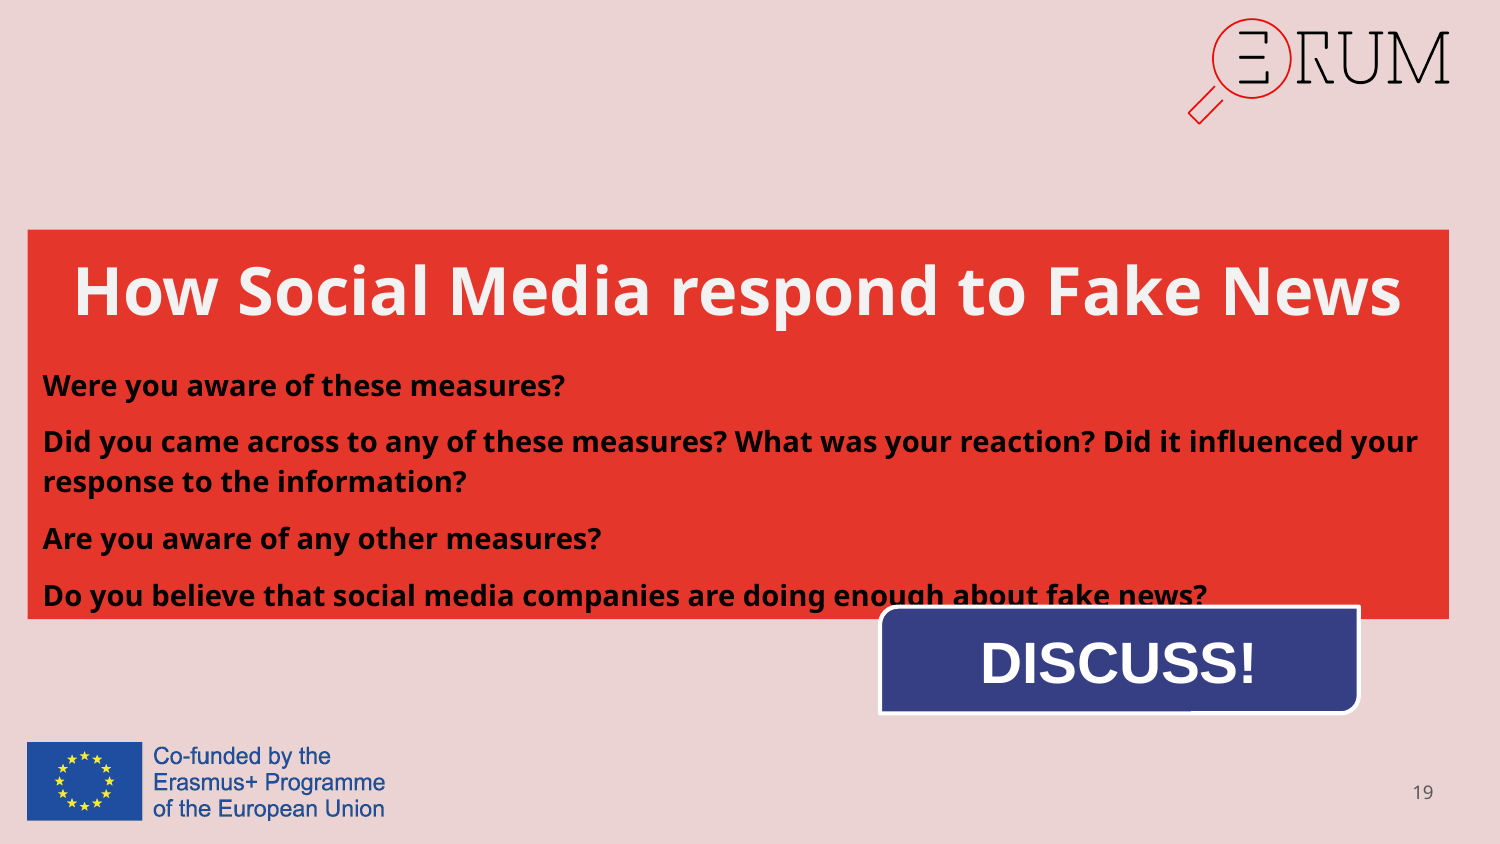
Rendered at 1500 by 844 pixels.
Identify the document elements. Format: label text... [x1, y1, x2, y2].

text_box DISCUSS! [879, 606, 1359, 714]
text_box How Social Media respond to Fake News Were you aware of these measures? Did you came across to any of these measures? What was your reaction? Did it influenced your response to the information? Are you aware of any other measures? Do you believe that social media companies are doing enough about fake news? [27, 229, 1449, 620]
picture [27, 742, 385, 821]
picture [1136, 0, 1500, 137]
slide_number 19 [1358, 761, 1449, 826]
